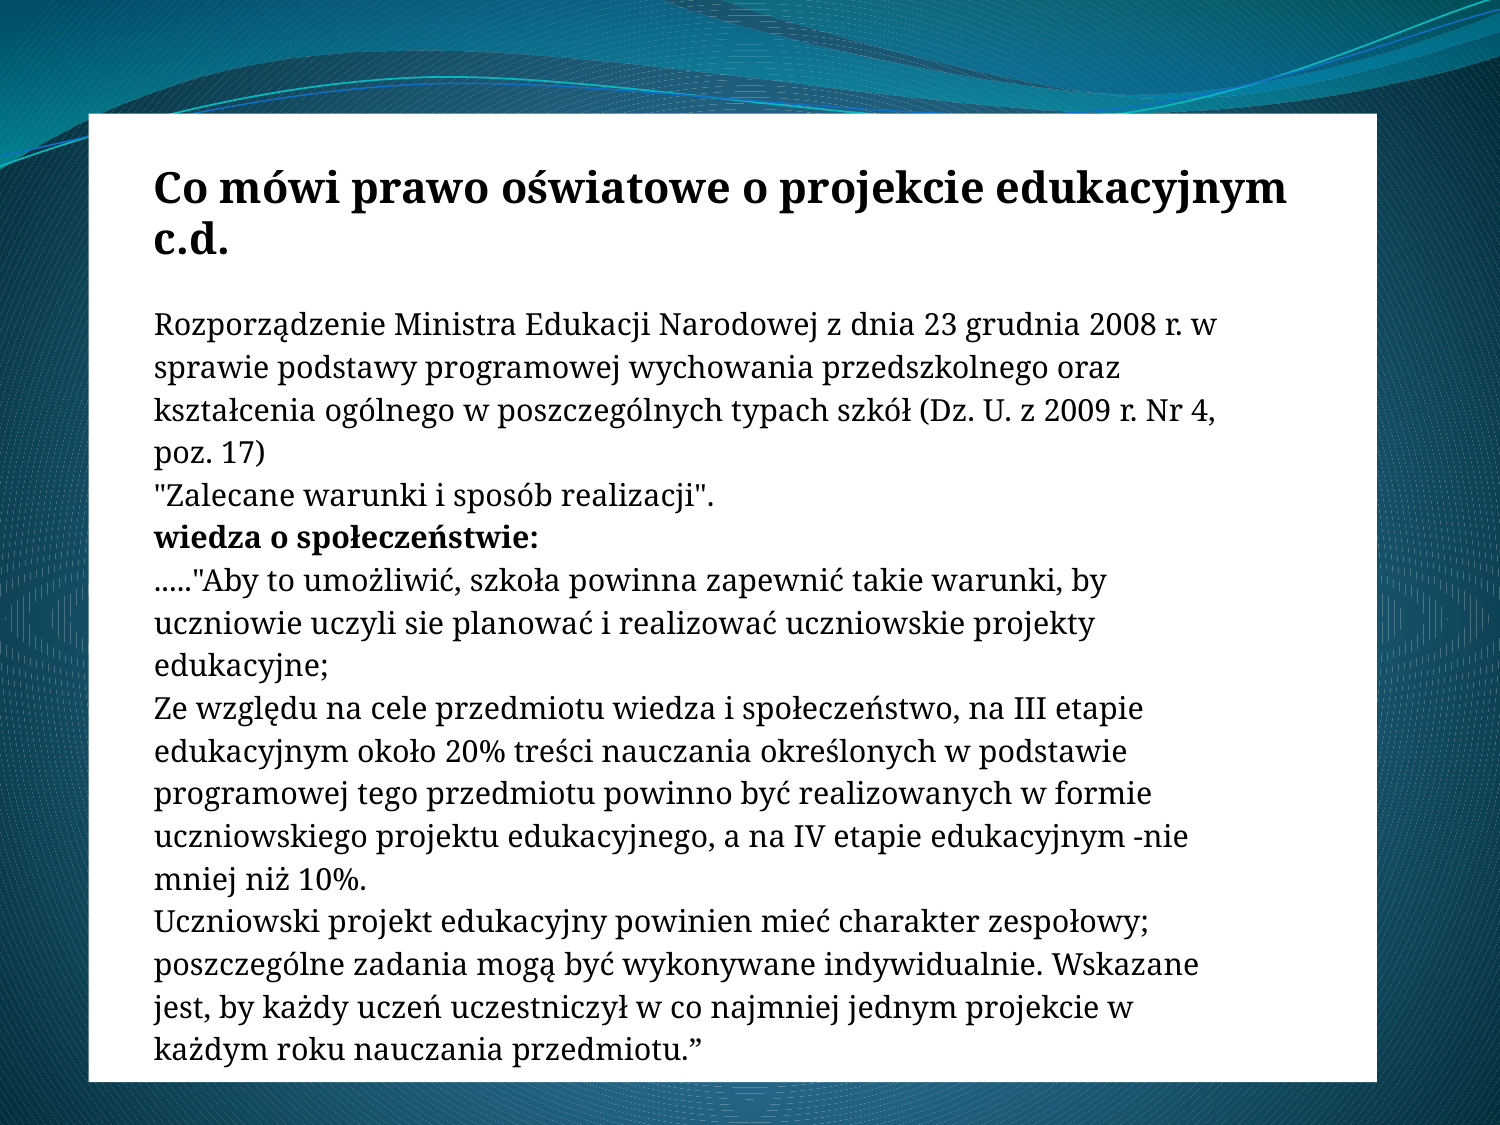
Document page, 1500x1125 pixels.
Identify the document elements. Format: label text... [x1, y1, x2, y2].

subtitle Co mówi prawo oświatowe o projekcie edukacyjnym c.d. Rozporządzenie Ministra Edukacji Narodowej z dnia 23 grudnia 2008 r. w sprawie podstawy programowej wychowania przedszkolnego oraz kształcenia ogólnego w poszczególnych typach szkół (Dz. U. z 2009 r. Nr 4, poz. 17) "Zalecane warunki i sposób realizacji". wiedza o społeczeństwie: ....."Aby to umożliwić, szkoła powinna zapewnić takie warunki, by uczniowie uczyli sie planować i realizować uczniowskie projekty edukacyjne; Ze względu na cele przedmiotu wiedza i społeczeństwo, na III etapie edukacyjnym około 20% treści nauczania określonych w podstawie programowej tego przedmiotu powinno być realizowanych w formie uczniowskiego projektu edukacyjnego, a na IV etapie edukacyjnym -nie mniej niż 10%. Uczniowski projekt edukacyjny powinien mieć charakter zespołowy; poszczególne zadania mogą być wykonywane indywidualnie. Wskazane jest, by każdy uczeń uczestniczył w co najmniej jednym projekcie w każdym roku nauczania przedmiotu.” [88, 113, 1378, 1083]
